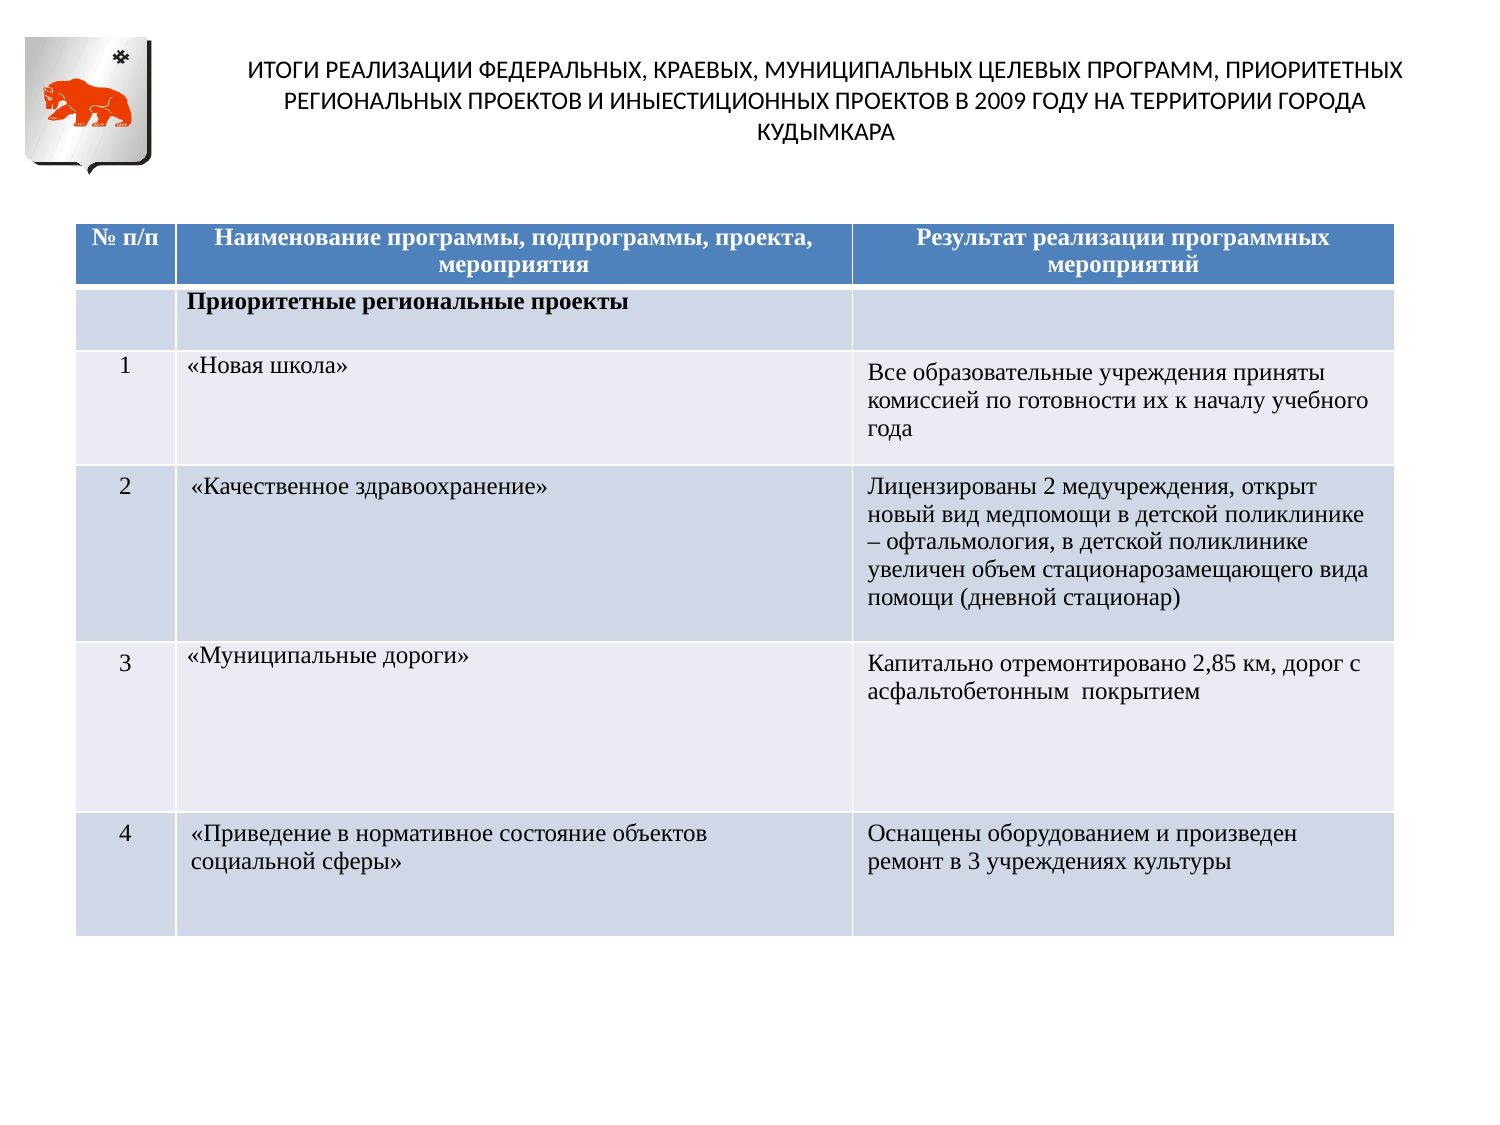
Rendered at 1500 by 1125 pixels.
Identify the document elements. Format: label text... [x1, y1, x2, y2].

table_cell Капитально отремонтировано 2,85 км, дорог с асфальтобетонным покрытием [853, 643, 1394, 811]
table_cell Лицензированы 2 медучреждения, открыт новый вид медпомощи в детской поликлинике – офтальмология, в детской поликлинике увеличен объем стационарозамещающего вида помощи (дневной стационар) [853, 466, 1394, 641]
table_cell «Качественное здравоохранение» [177, 466, 852, 641]
table_cell 4 [76, 813, 175, 936]
table_header № п/п [76, 224, 175, 284]
table_cell [76, 290, 175, 350]
table_cell «Приведение в нормативное состояние объектов социальной сферы» [177, 813, 852, 936]
table_header Наименование программы, подпрограммы, проекта, мероприятия [177, 224, 852, 284]
title ИТОГИ РЕАЛИЗАЦИИ ФЕДЕРАЛЬНЫХ, КРАЕВЫХ, МУНИЦИПАЛЬНЫХ ЦЕЛЕВЫХ ПРОГРАММ, ПРИОРИТЕТНЫХ РЕГИОНАЛЬНЫХ ПРОЕКТОВ И ИНЫЕСТИЦИОННЫХ ПРОЕКТОВ В 2009 ГОДУ НА ТЕРРИТОРИИ ГОРОДА КУДЫМКАРА [210, 45, 1442, 188]
table_cell «Новая школа» [177, 352, 852, 464]
table_cell Оснащены оборудованием и произведен ремонт в 3 учреждениях культуры [853, 813, 1394, 936]
table_cell Все образовательные учреждения приняты комиссией по готовности их к началу учебного года [853, 352, 1394, 464]
table_cell [853, 290, 1394, 350]
table_cell 3 [76, 643, 175, 811]
table_header Результат реализации программных мероприятий [853, 224, 1394, 284]
table_cell Приоритетные региональные проекты [177, 290, 852, 350]
picture [23, 34, 153, 176]
table_cell «Муниципальные дороги» [177, 643, 852, 811]
table_cell 1 [76, 352, 175, 464]
table_cell 2 [76, 466, 175, 641]
